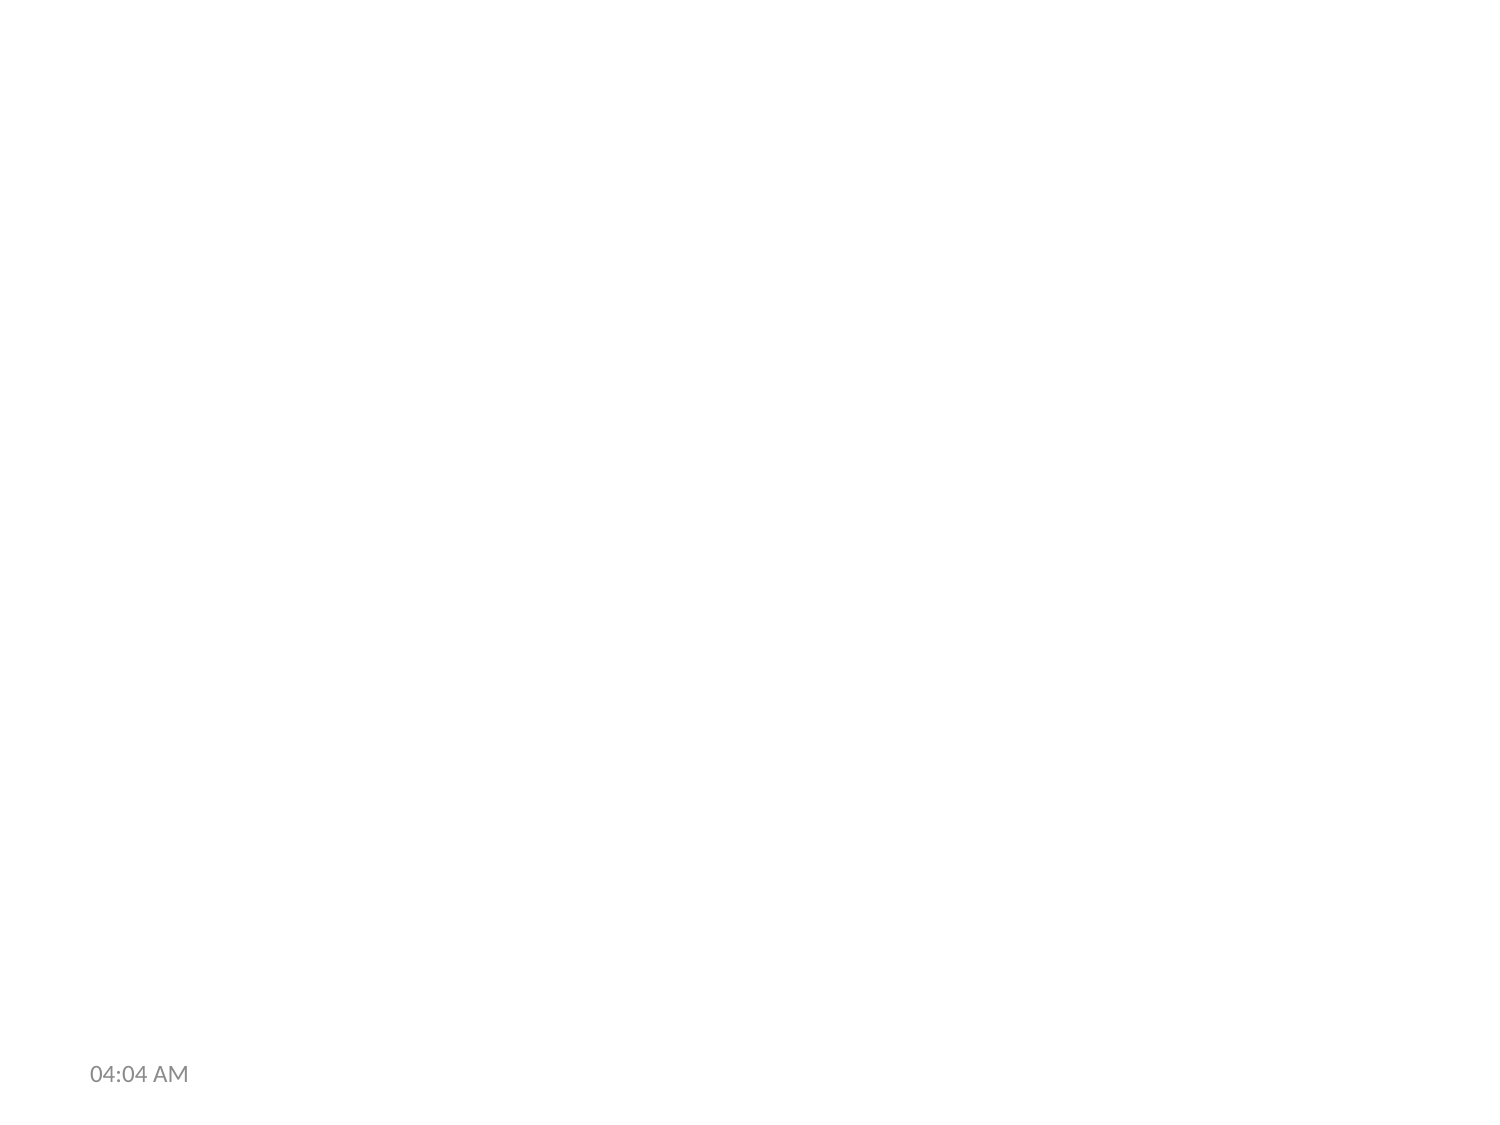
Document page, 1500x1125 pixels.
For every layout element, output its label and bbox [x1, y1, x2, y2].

slide_number [75, 1042, 425, 1103]
